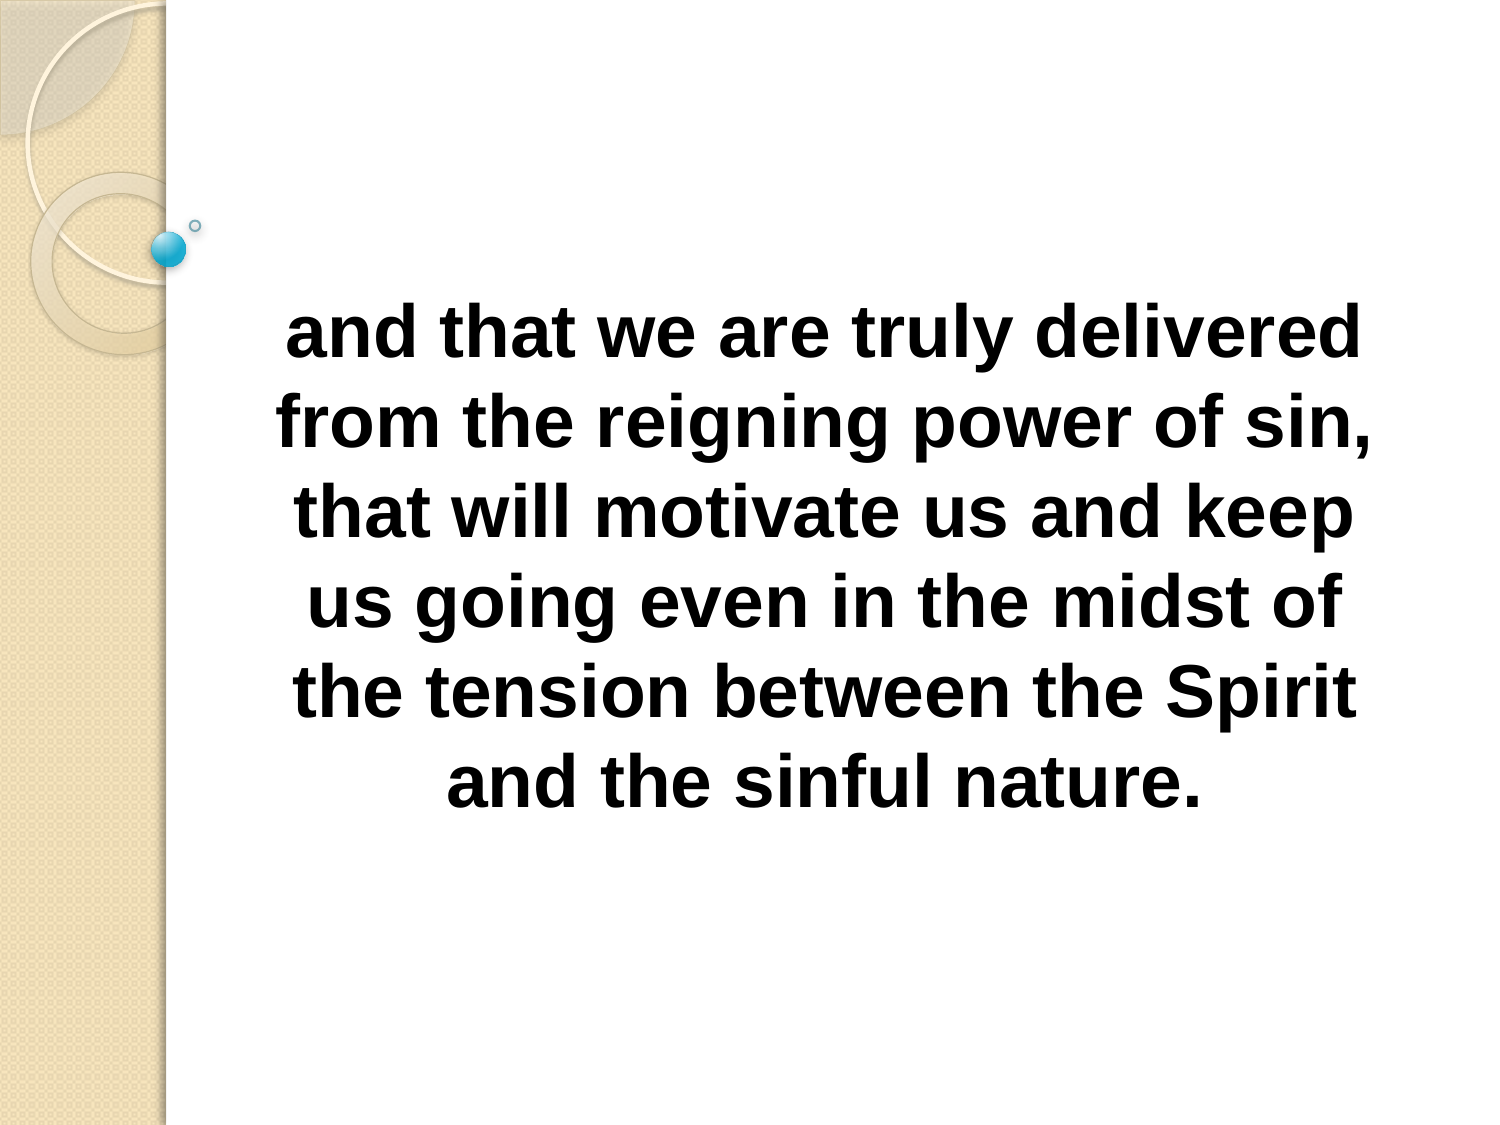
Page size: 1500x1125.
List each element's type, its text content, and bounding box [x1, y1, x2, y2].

text_box and that we are truly delivered from the reigning power of sin, that will motivate us and keep us going even in the midst of the tension between the Spirit and the sinful nature. [237, 274, 1413, 830]
